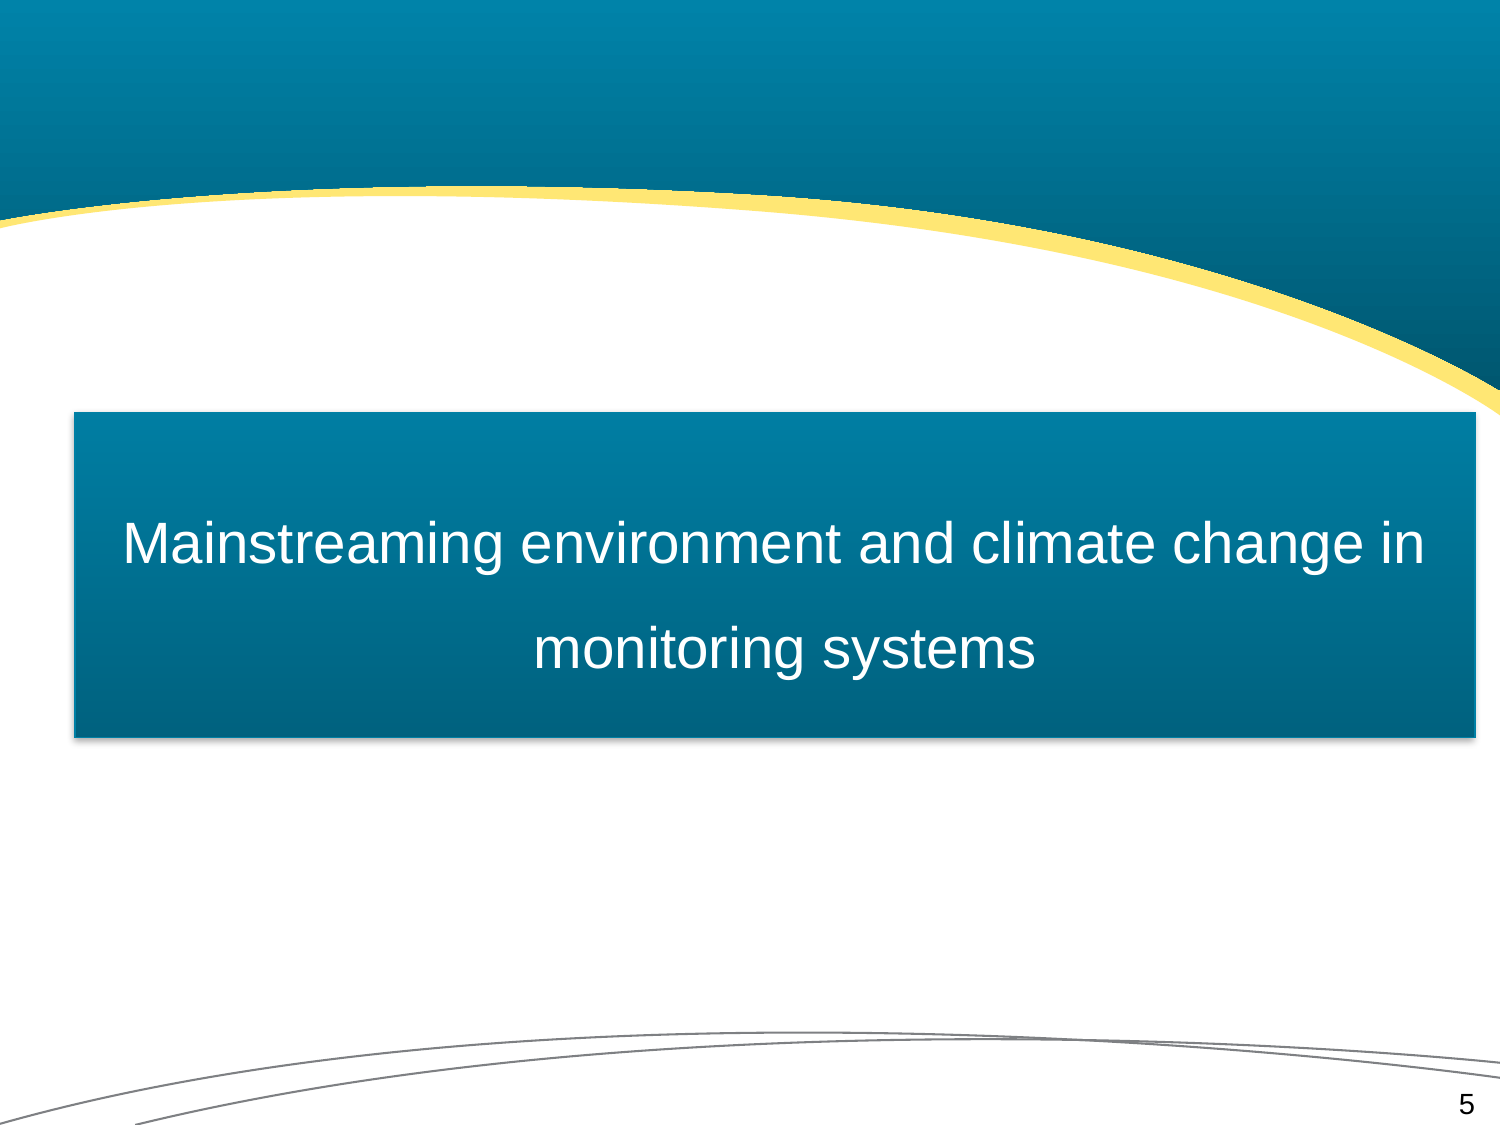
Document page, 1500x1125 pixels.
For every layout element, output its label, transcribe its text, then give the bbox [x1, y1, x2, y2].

list Mainstreaming environment and climate change in monitoring systems [74, 412, 1476, 738]
slide_number 5 [1124, 1084, 1476, 1113]
